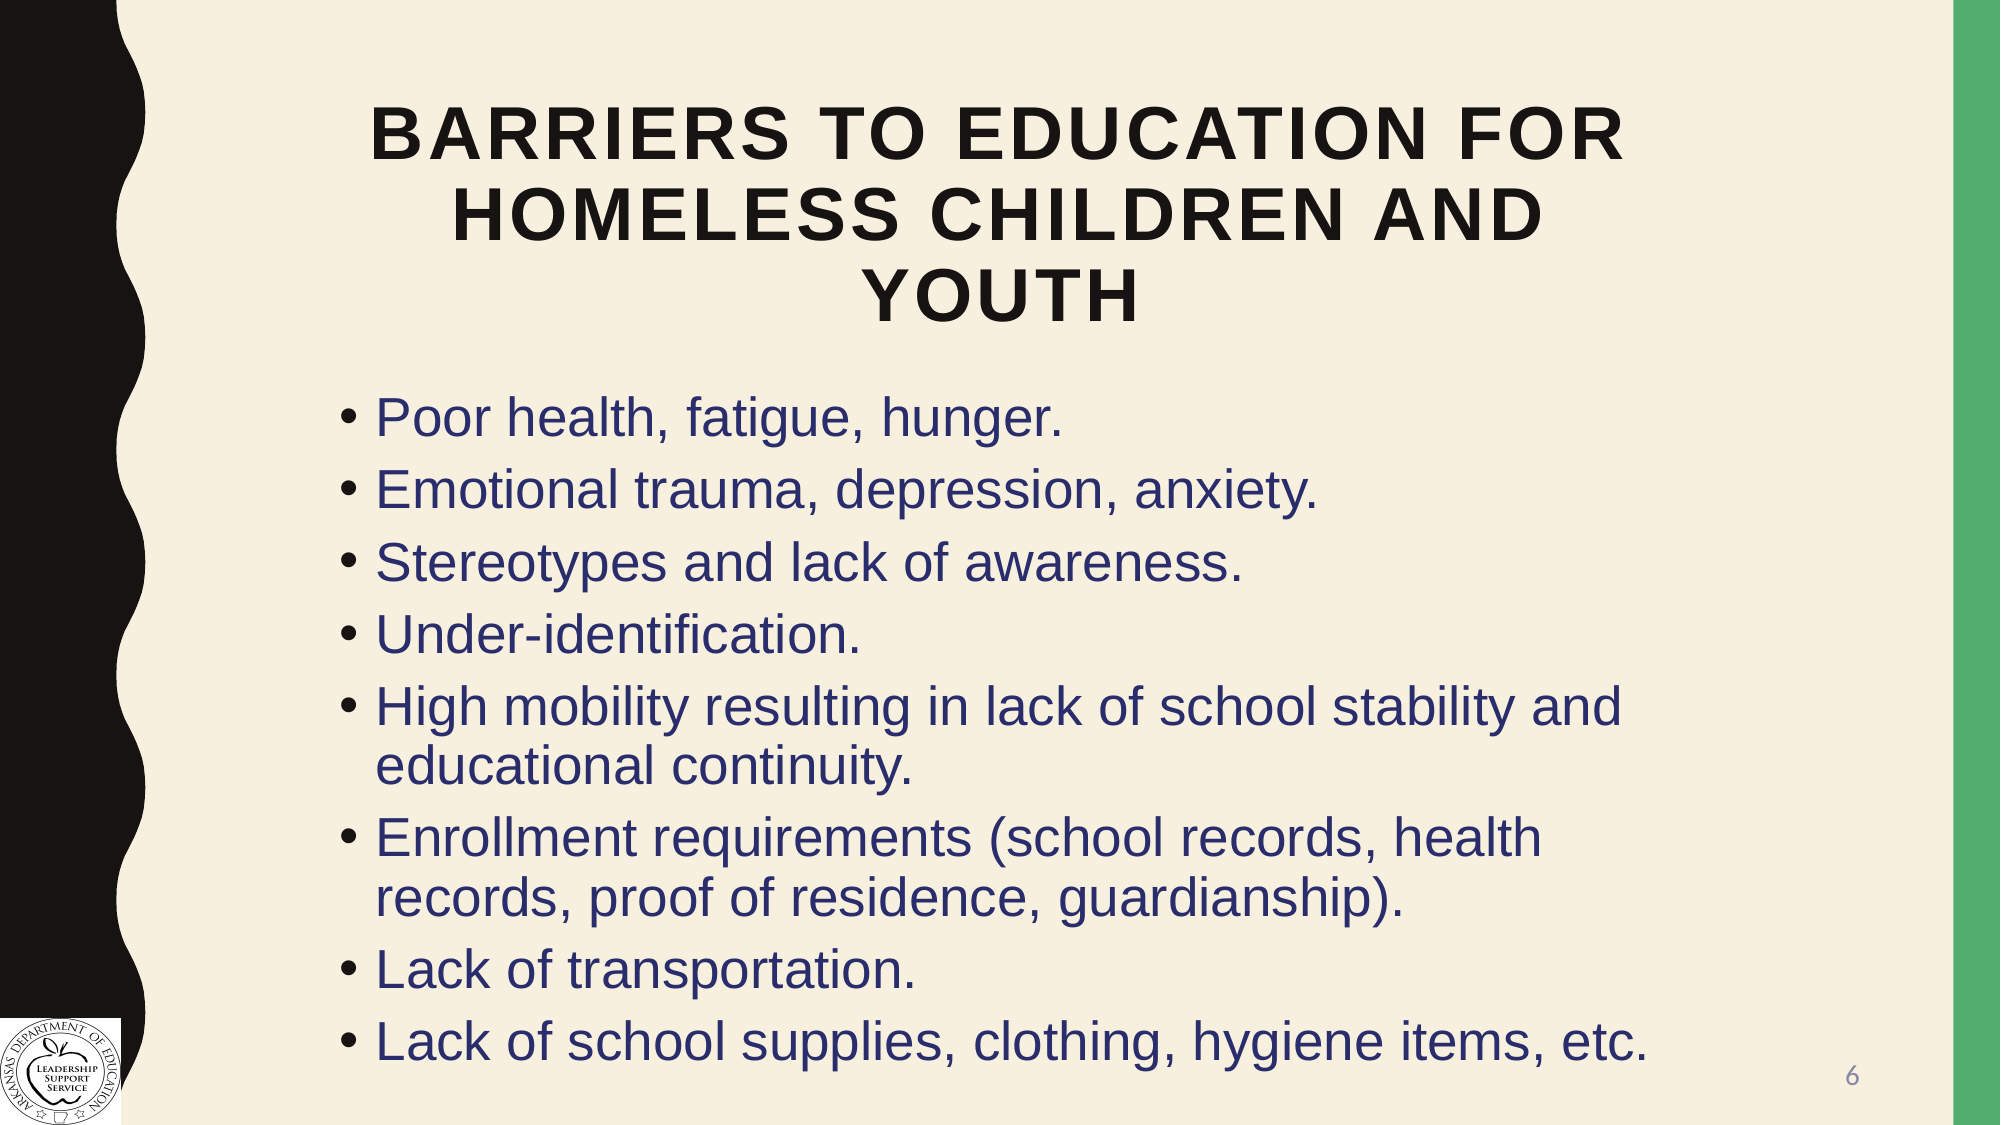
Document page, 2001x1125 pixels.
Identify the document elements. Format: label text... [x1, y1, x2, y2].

title Barriers to Education for Homeless Children and Youth [324, 87, 1675, 272]
list Poor health, fatigue, hunger. Emotional trauma, depression, anxiety. Stereotypes and lack of awareness. Under-identification. High mobility resulting in lack of school stability and educational continuity. Enrollment requirements (school records, health records, proof of residence, guardianship). Lack of transportation. Lack of school supplies, clothing, hygiene items, etc. [324, 272, 1675, 1103]
slide_number 6 [1412, 1045, 1875, 1103]
picture [0, 1018, 121, 1125]
